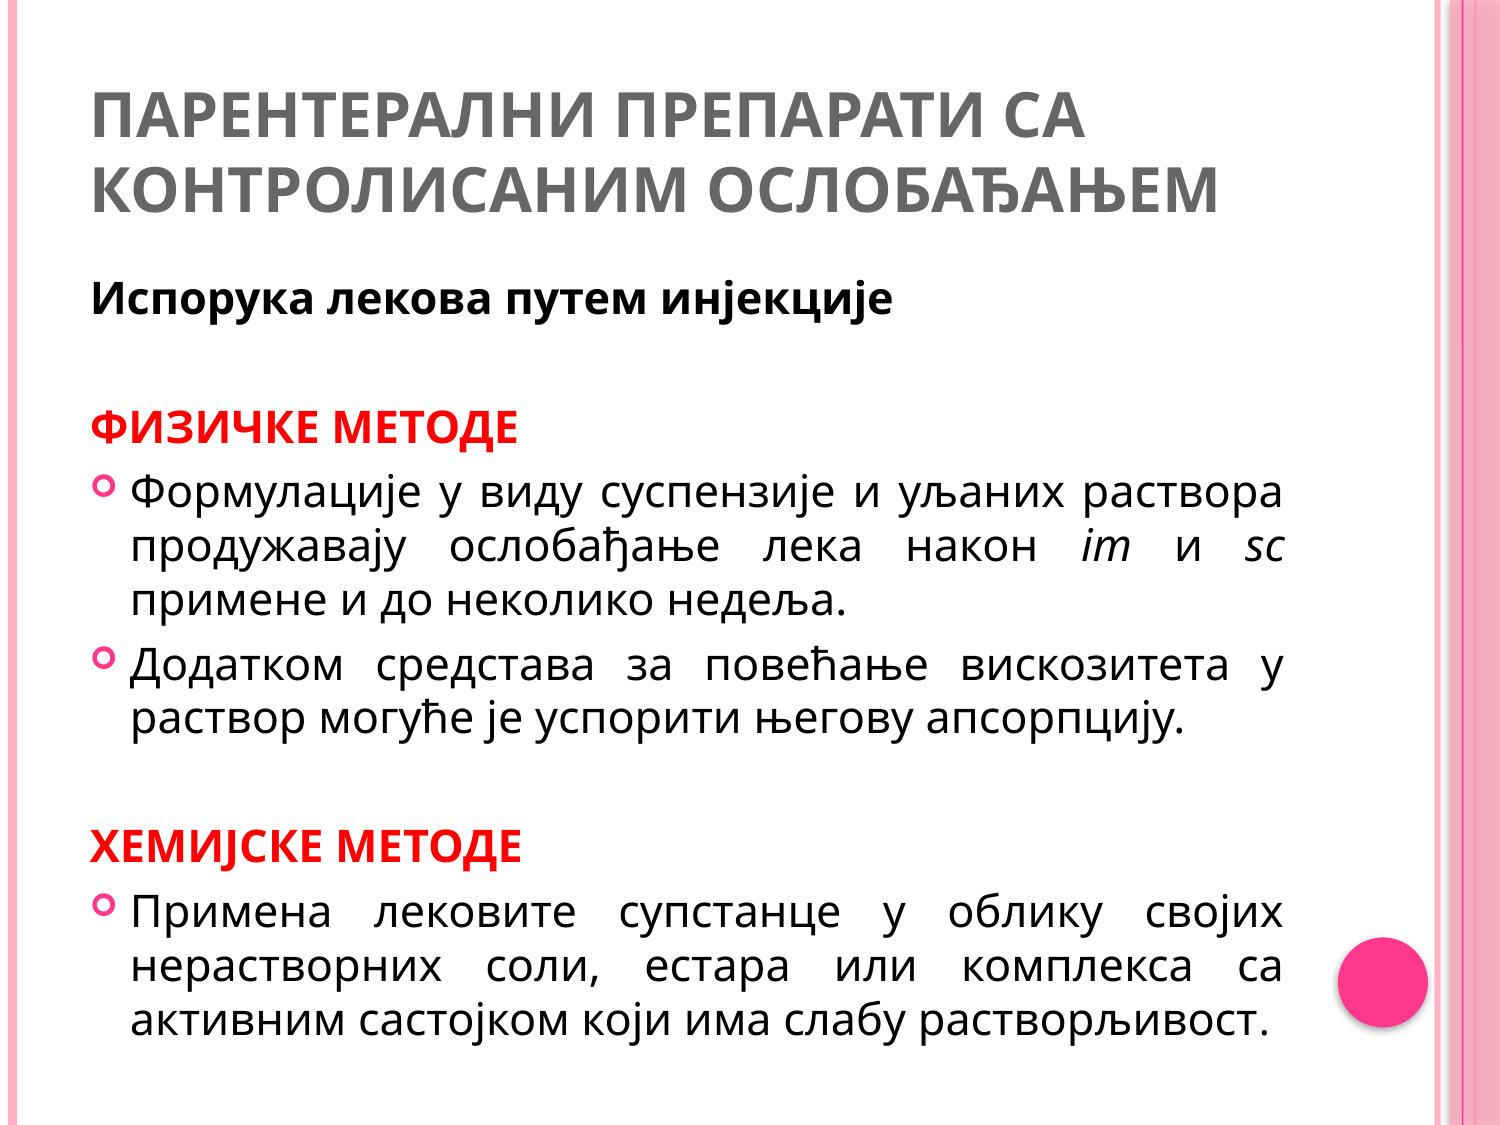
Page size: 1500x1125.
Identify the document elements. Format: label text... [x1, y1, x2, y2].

list Испорука лекова путем инјекције ФИЗИЧКЕ МЕТОДЕ Формулације у виду суспензије и уљаних раствора продужавају ослобађање лека након im и sc примене и до неколико недеља. Додатком средстава за повећање вискозитета у раствор могуће је успорити његову апсорпцију. ХЕМИЈСКЕ МЕТОДЕ Примена лековите супстанце у облику својих нерастворних соли, естара или комплекса са активним састојком који има слабу растворљивост. [75, 262, 1300, 1062]
title Парентерални препарати са контролисаним ослобађањем [75, 45, 1300, 233]
